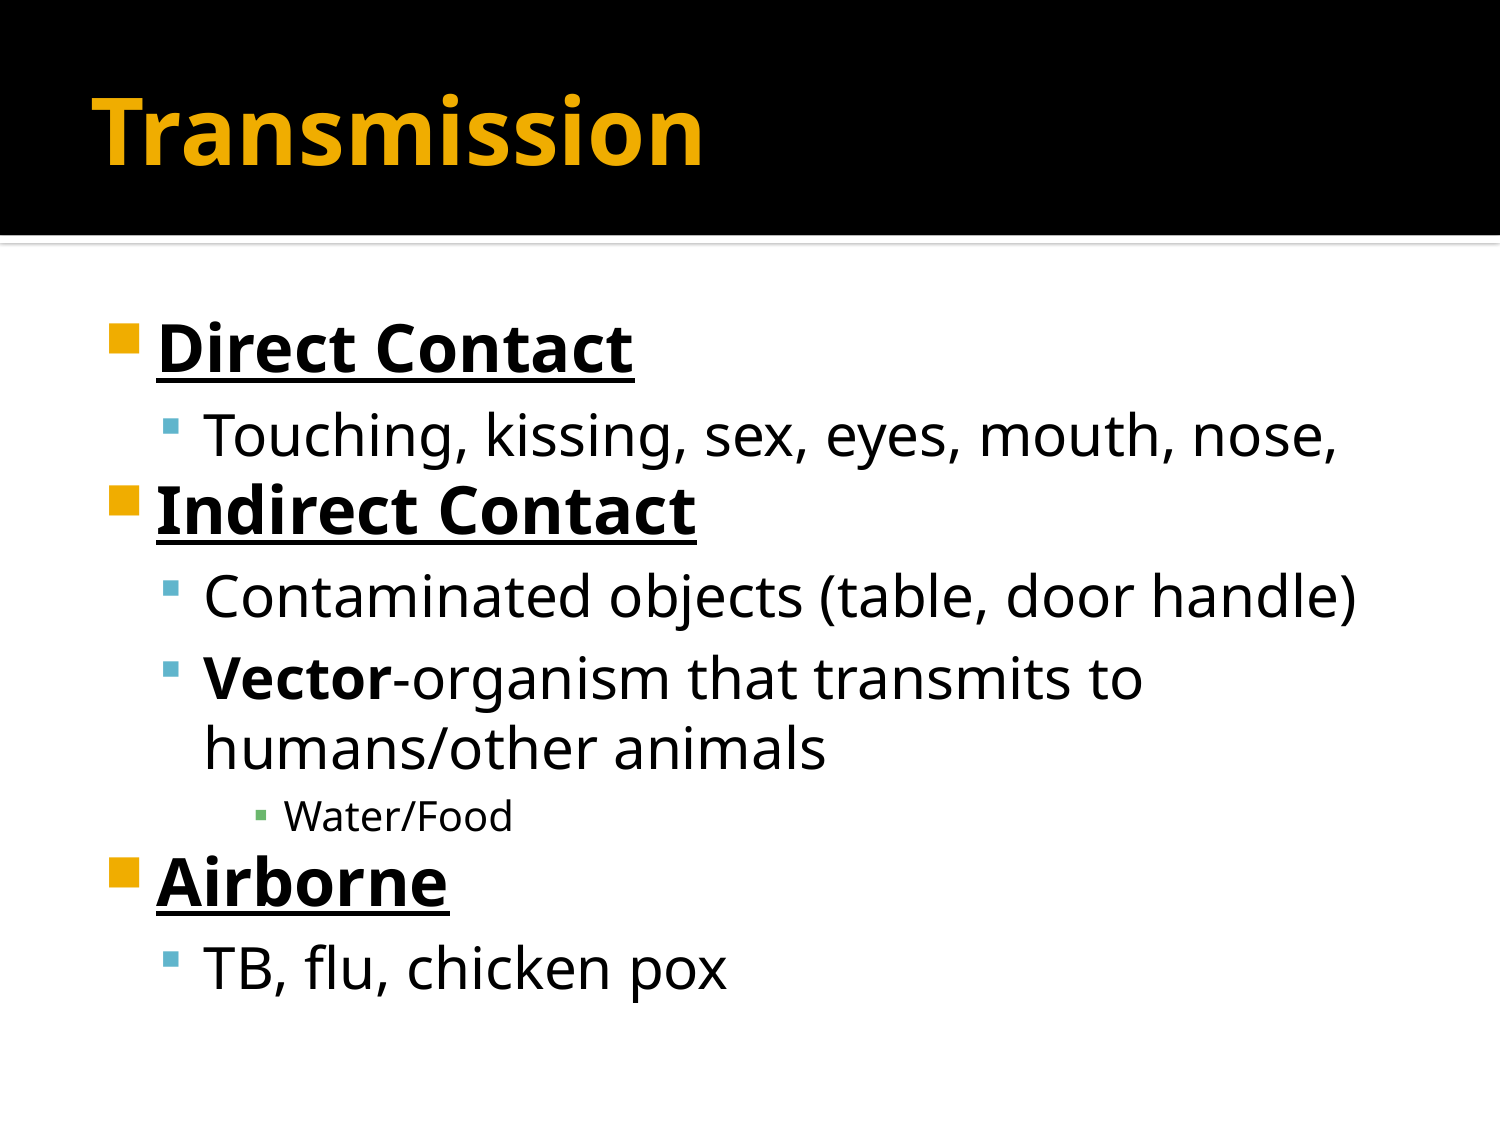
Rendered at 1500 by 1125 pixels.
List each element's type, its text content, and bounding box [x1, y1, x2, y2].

list Direct Contact Touching, kissing, sex, eyes, mouth, nose, Indirect Contact Contaminated objects (table, door handle) Vector-organism that transmits to humans/other animals Water/Food Airborne TB, flu, chicken pox [75, 291, 1425, 1050]
title Transmission [75, 25, 1425, 231]
